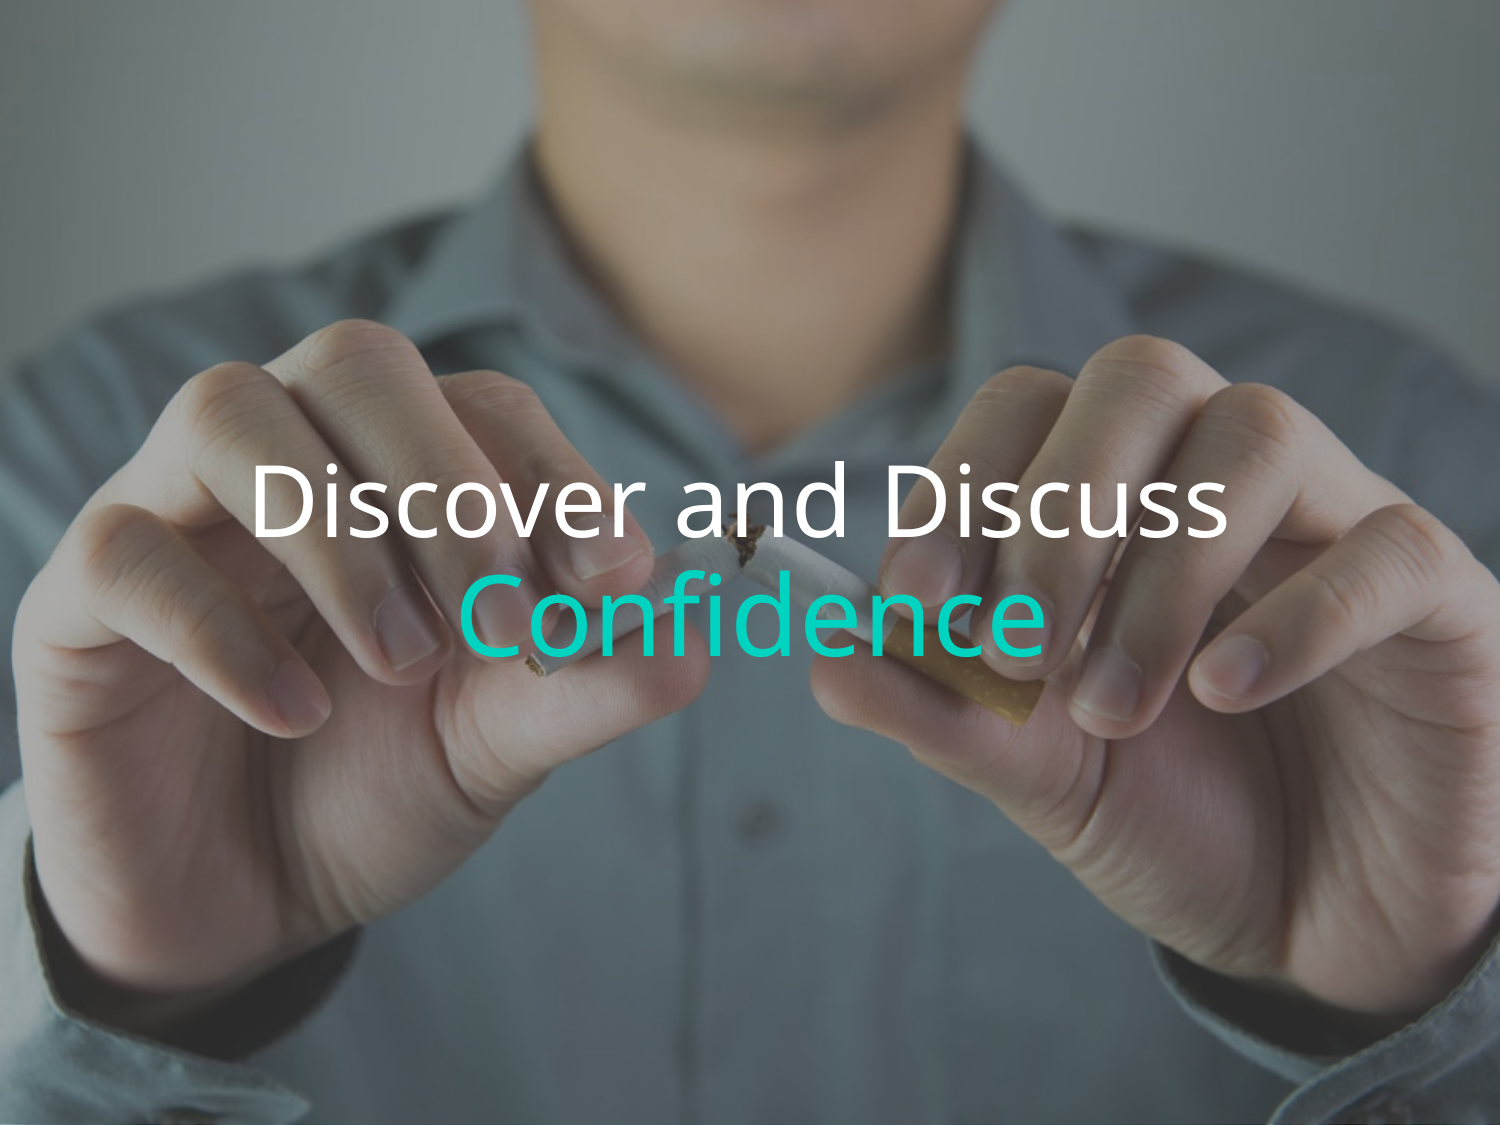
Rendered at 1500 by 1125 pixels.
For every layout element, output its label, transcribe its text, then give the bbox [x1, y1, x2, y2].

text_box Discover and Discuss Confidence [96, 444, 1408, 783]
